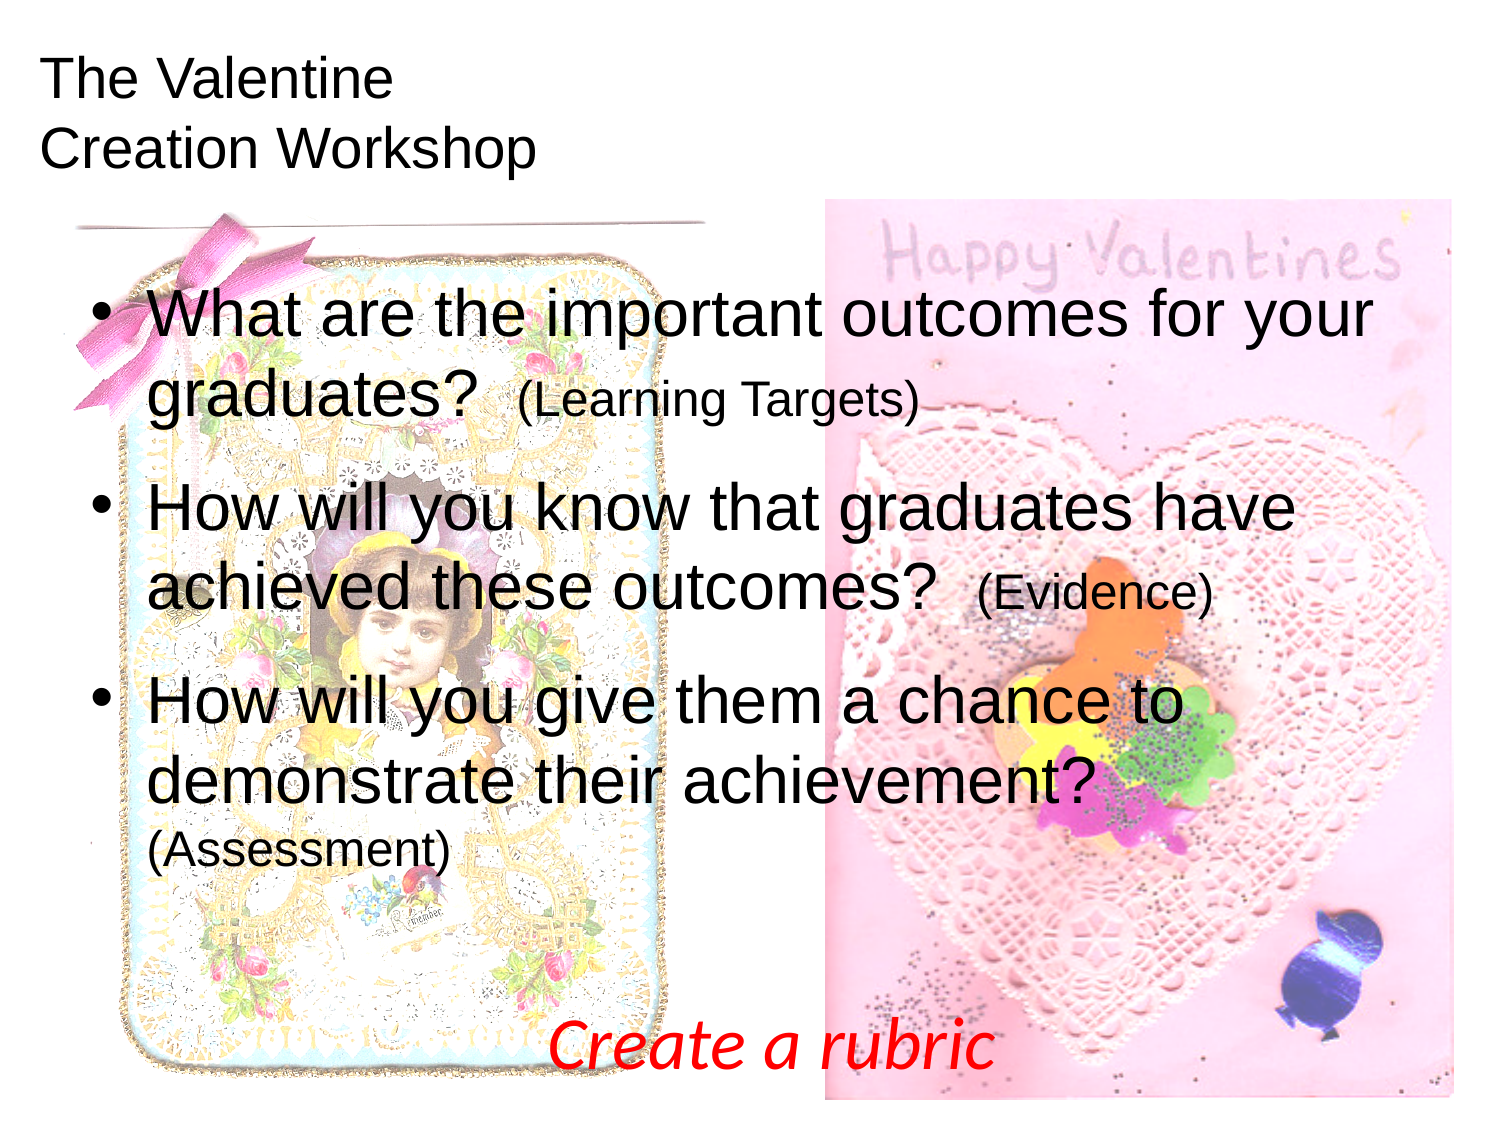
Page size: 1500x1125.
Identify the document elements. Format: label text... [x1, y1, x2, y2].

text_box Create a rubric [716, 987, 819, 1093]
text_box The Valentine Creation Workshop [25, 33, 554, 188]
picture [62, 212, 713, 1101]
picture [824, 199, 1454, 1101]
list What are the important outcomes for your graduates? (Learning Targets) How will you know that graduates have achieved these outcomes? (Evidence) How will you give them a chance to demonstrate their achievement? (Assessment) [716, 262, 819, 987]
